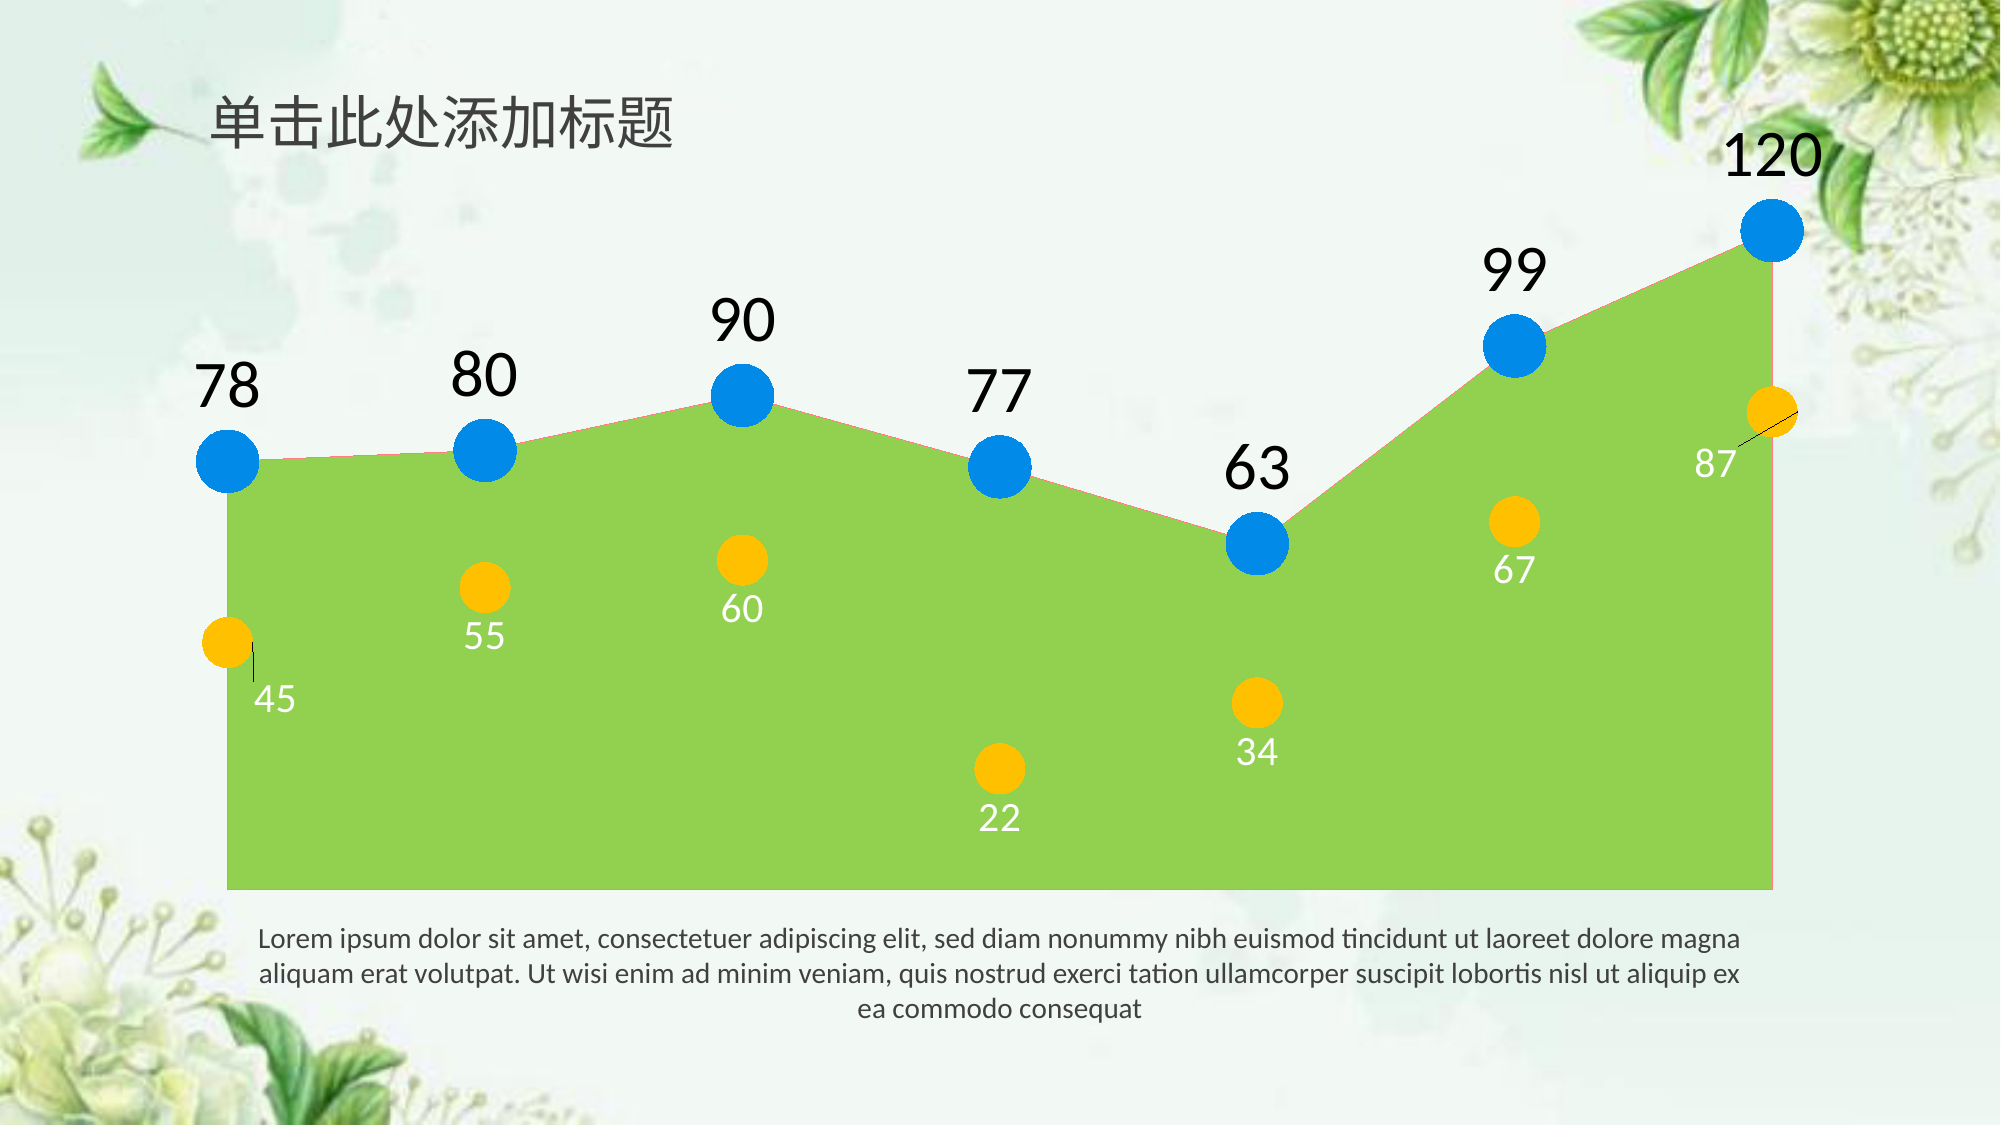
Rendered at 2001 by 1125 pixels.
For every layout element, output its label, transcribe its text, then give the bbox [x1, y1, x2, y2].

chart [61, 104, 1939, 906]
text_box 单击此处添加标题 [194, 79, 690, 104]
picture [0, 0, 2001, 1125]
text_box Lorem ipsum dolor sit amet, consectetuer adipiscing elit, sed diam nonummy nibh euismod tincidunt ut laoreet dolore magna aliquam erat volutpat. Ut wisi enim ad minim veniam, quis nostrud exerci tation ullamcorper suscipit lobortis nisl ut aliquip ex ea commodo consequat [233, 911, 1767, 1032]
